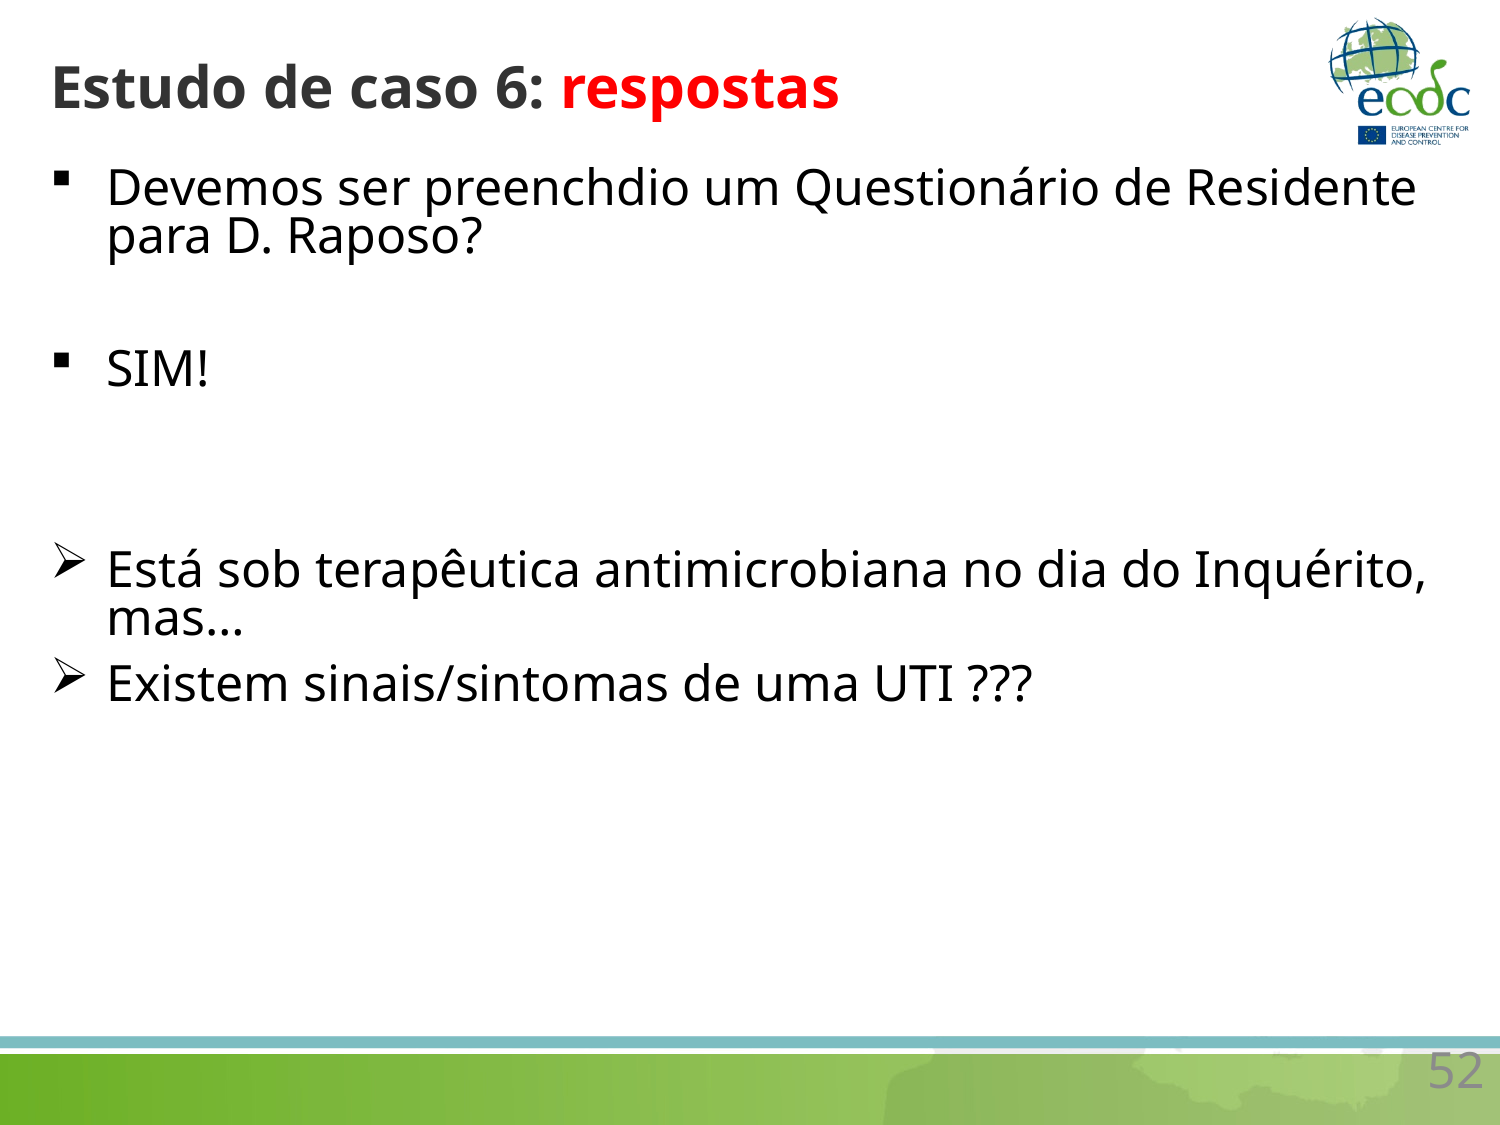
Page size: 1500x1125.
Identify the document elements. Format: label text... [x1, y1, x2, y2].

picture [1328, 17, 1473, 148]
picture [0, 1036, 1500, 1125]
slide_number 52 [1149, 1042, 1500, 1103]
title Estudo de caso 6: respostas [49, 58, 1401, 152]
list Devemos ser preenchdio um Questionário de Residente para D. Raposo? SIM! Está sob terapêutica antimicrobiana no dia do Inquérito, mas… Existem sinais/sintomas de uma UTI ??? [49, 166, 1450, 1015]
